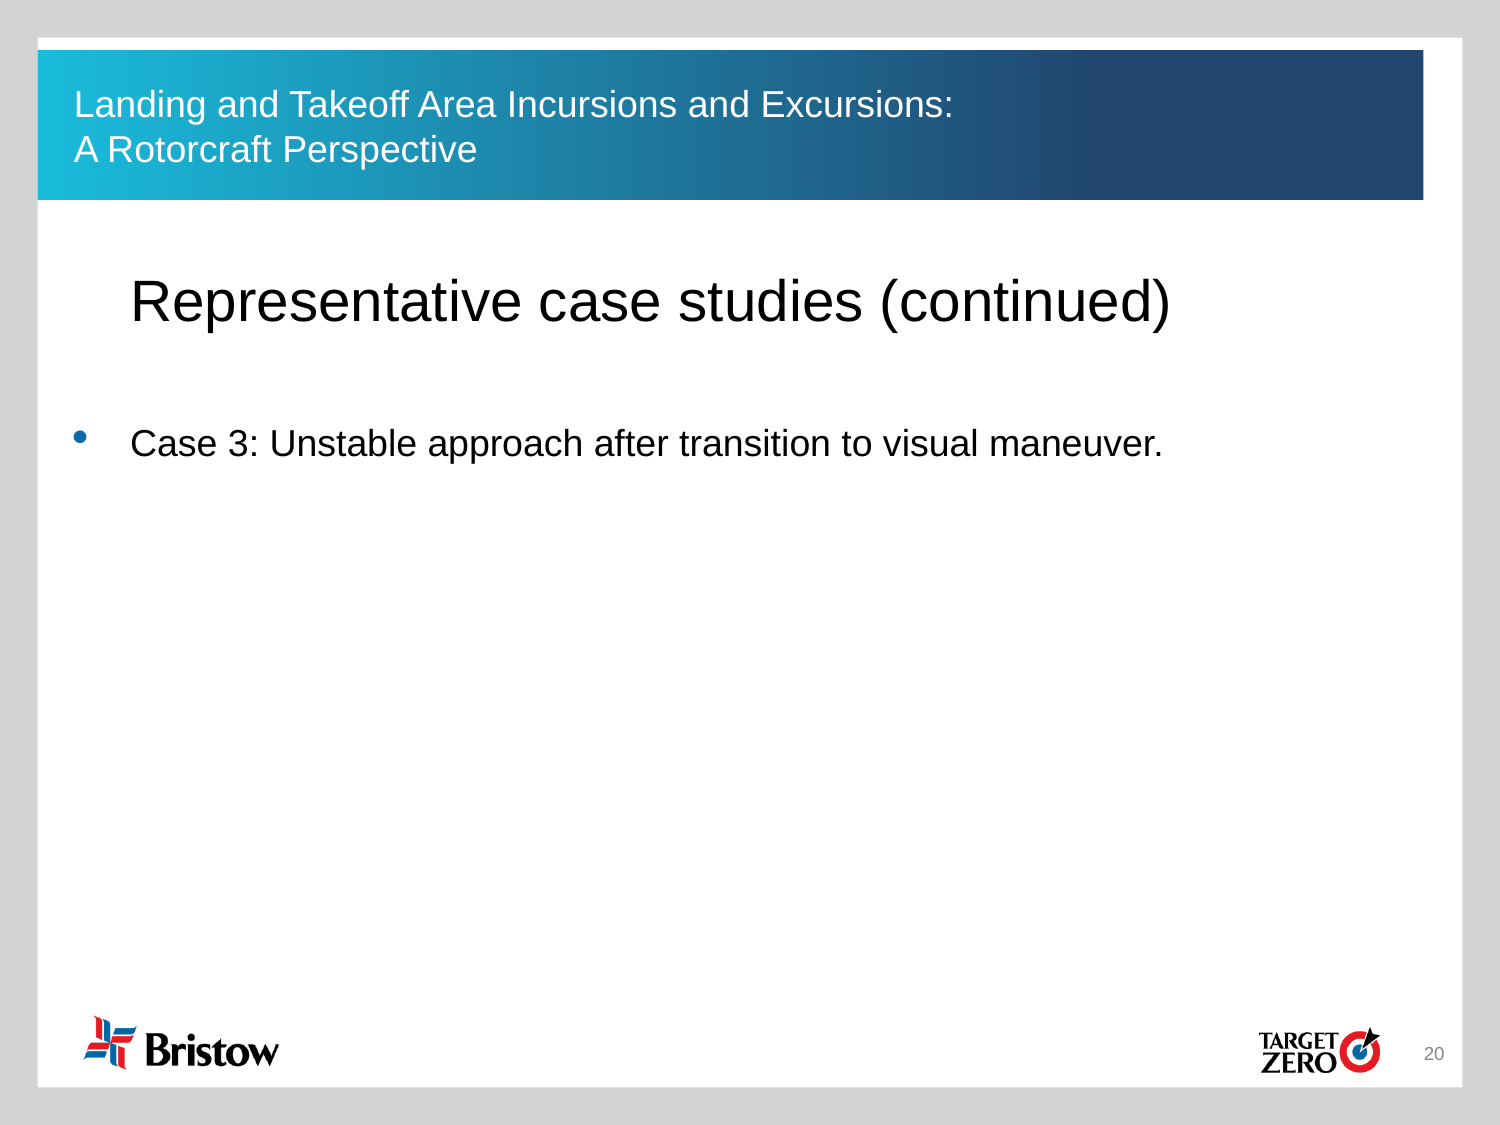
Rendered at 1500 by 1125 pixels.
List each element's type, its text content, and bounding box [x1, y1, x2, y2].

text_box Representative case studies (continued) Case 3: Unstable approach after transition to visual maneuver. [73, 255, 1424, 998]
picture [1259, 1027, 1380, 1073]
text_box Landing and Takeoff Area Incursions and Excursions: A Rotorcraft Perspective [73, 50, 1424, 200]
picture [83, 1015, 279, 1070]
